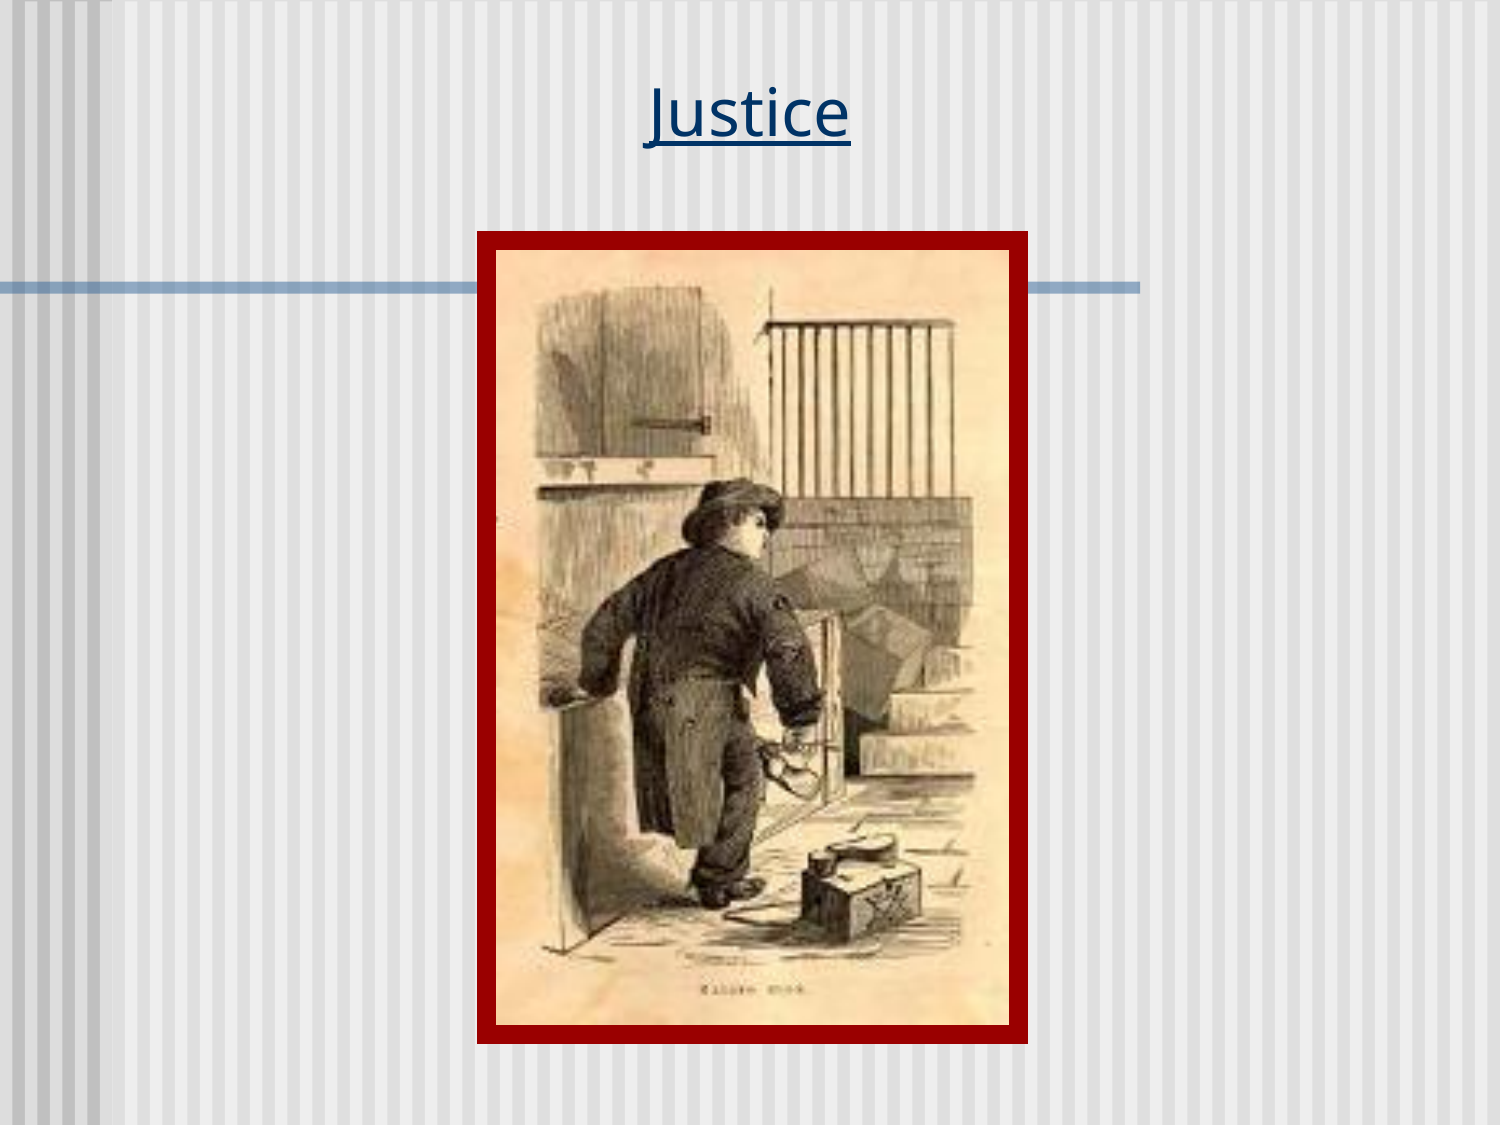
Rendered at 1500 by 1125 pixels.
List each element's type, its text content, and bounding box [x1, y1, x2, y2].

text_box Justice [74, 62, 1425, 158]
picture [495, 249, 1010, 1026]
